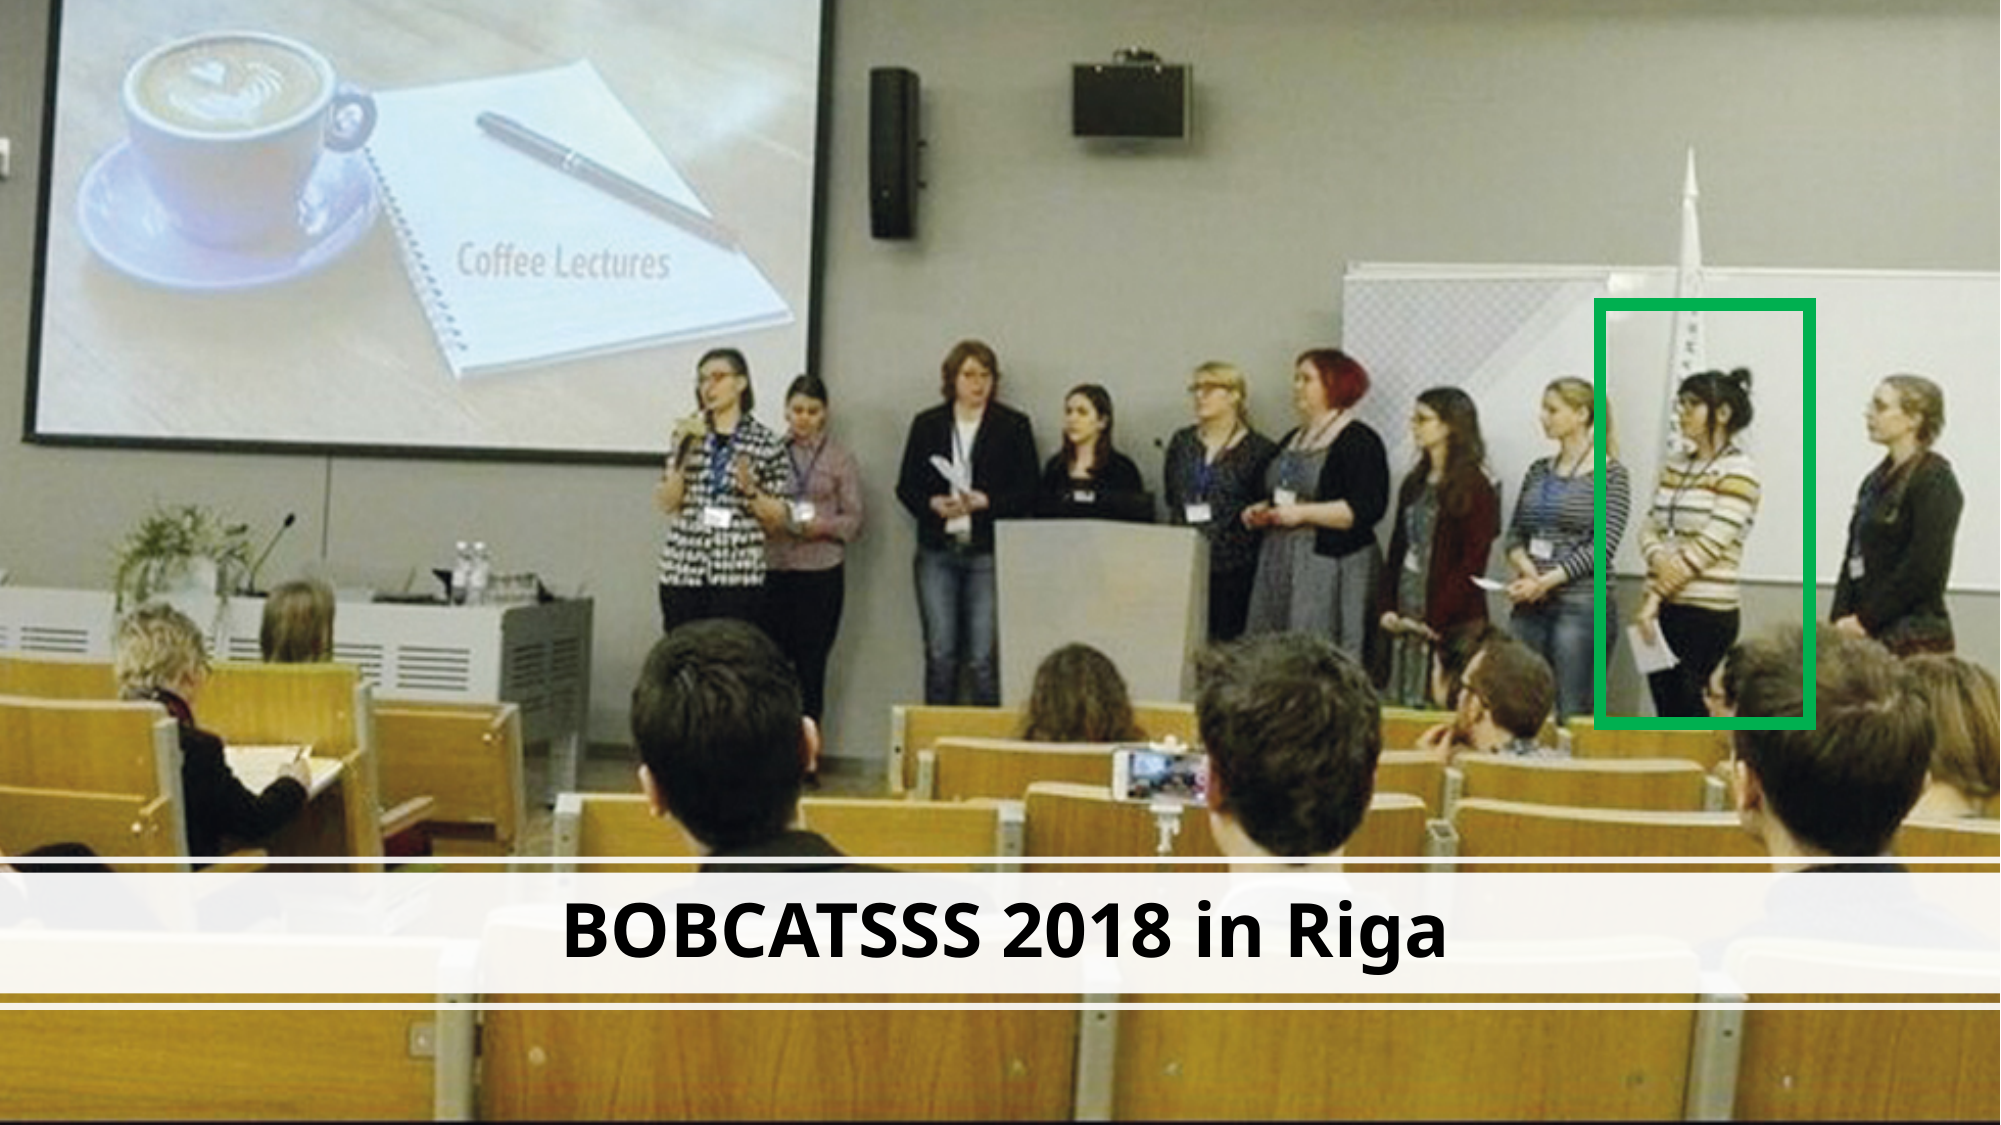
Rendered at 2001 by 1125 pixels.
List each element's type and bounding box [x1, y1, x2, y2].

list [0, 860, 2000, 1006]
list [0, 0, 2000, 859]
list [0, 1007, 2000, 1125]
